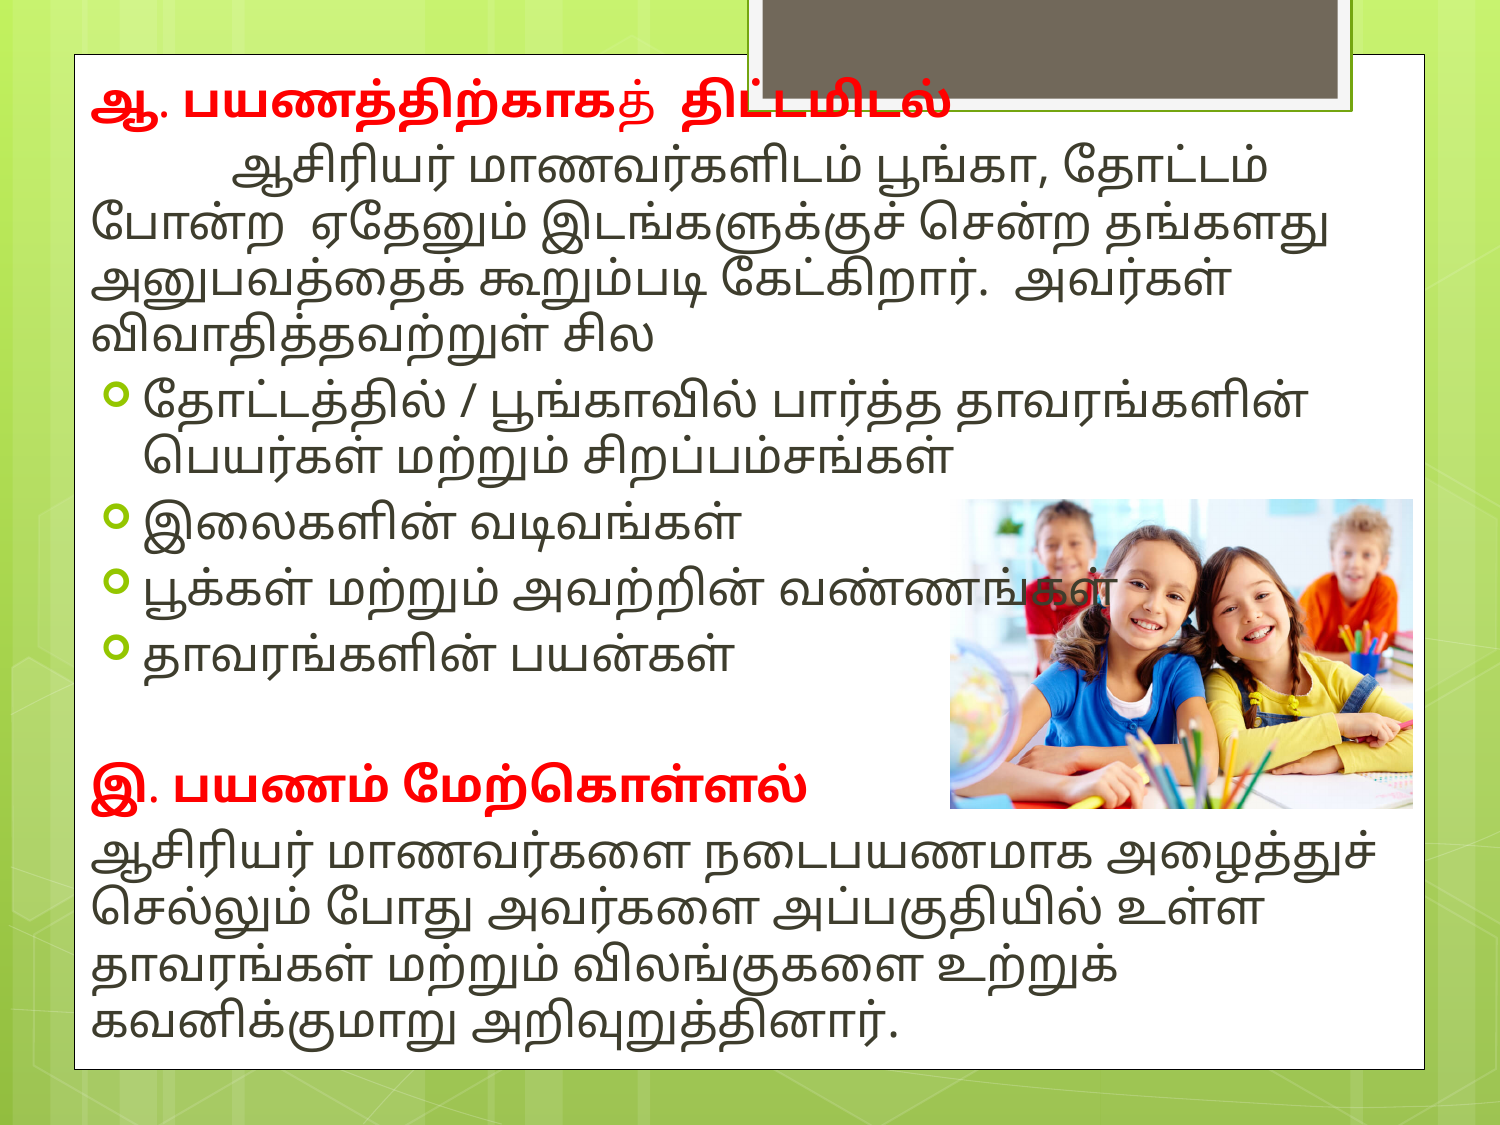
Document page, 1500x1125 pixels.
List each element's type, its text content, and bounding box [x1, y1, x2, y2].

picture [949, 499, 1413, 809]
list ஆ. பயணத்திற்காகத் திட்டமிடல் ஆசிரியர் மாணவர்களிடம் பூங்கா, தோட்டம் போன்ற ஏதேனும் இடங்களுக்குச் சென்ற தங்களது அனுபவத்தைக் கூறும்படி கேட்கிறார். அவர்கள் விவாதித்தவற்றுள் சில தோட்டத்தில் / பூங்காவில் பார்த்த தாவரங்களின் பெயர்கள் மற்றும் சிறப்பம்சங்கள் இலைகளின் வடிவங்கள் பூக்கள் மற்றும் அவற்றின் வண்ணங்கள் தாவரங்களின் பயன்கள் இ. பயணம் மேற்கொள்ளல் ஆசிரியர் மாணவர்களை நடைபயணமாக அழைத்துச் செல்லும் போது அவர்களை அப்பகுதியில் உள்ள தாவரங்கள் மற்றும் விலங்குகளை உற்றுக் கவனிக்குமாறு அறிவுறுத்தினார். [75, 62, 1425, 1068]
